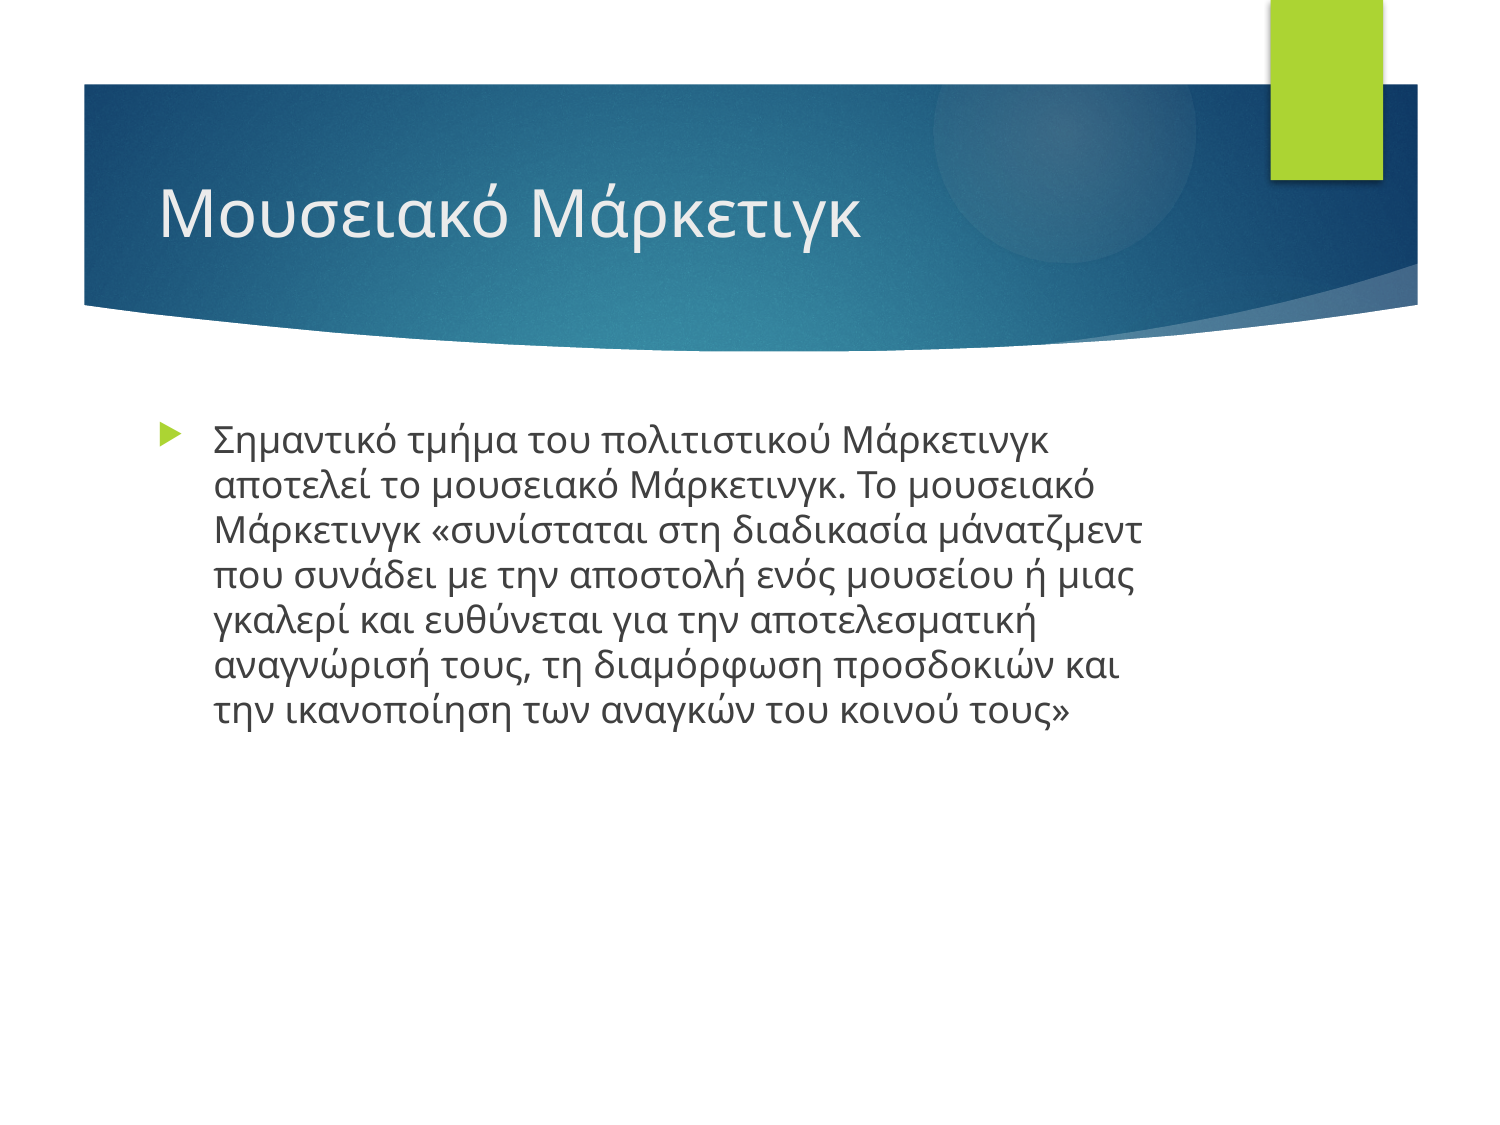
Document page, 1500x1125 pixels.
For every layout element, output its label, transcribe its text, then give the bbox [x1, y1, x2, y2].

list Σημαντικό τμήμα του πολιτιστικού Μάρκετινγκ αποτελεί το μουσειακό Μάρκετινγκ. Το μουσειακό Μάρκετινγκ «συνίσταται στη διαδικασία μάνατζμεντ που συνάδει με την αποστολή ενός μουσείου ή μιας γκαλερί και ευθύνεται για την αποτελεσματική αναγνώρισή τους, τη διαμόρφωση προσδοκιών και την ικανοποίηση των αναγκών του κοινού τους» [142, 408, 1183, 988]
title Μουσειακό Μάρκετιγκ [142, 152, 1183, 269]
